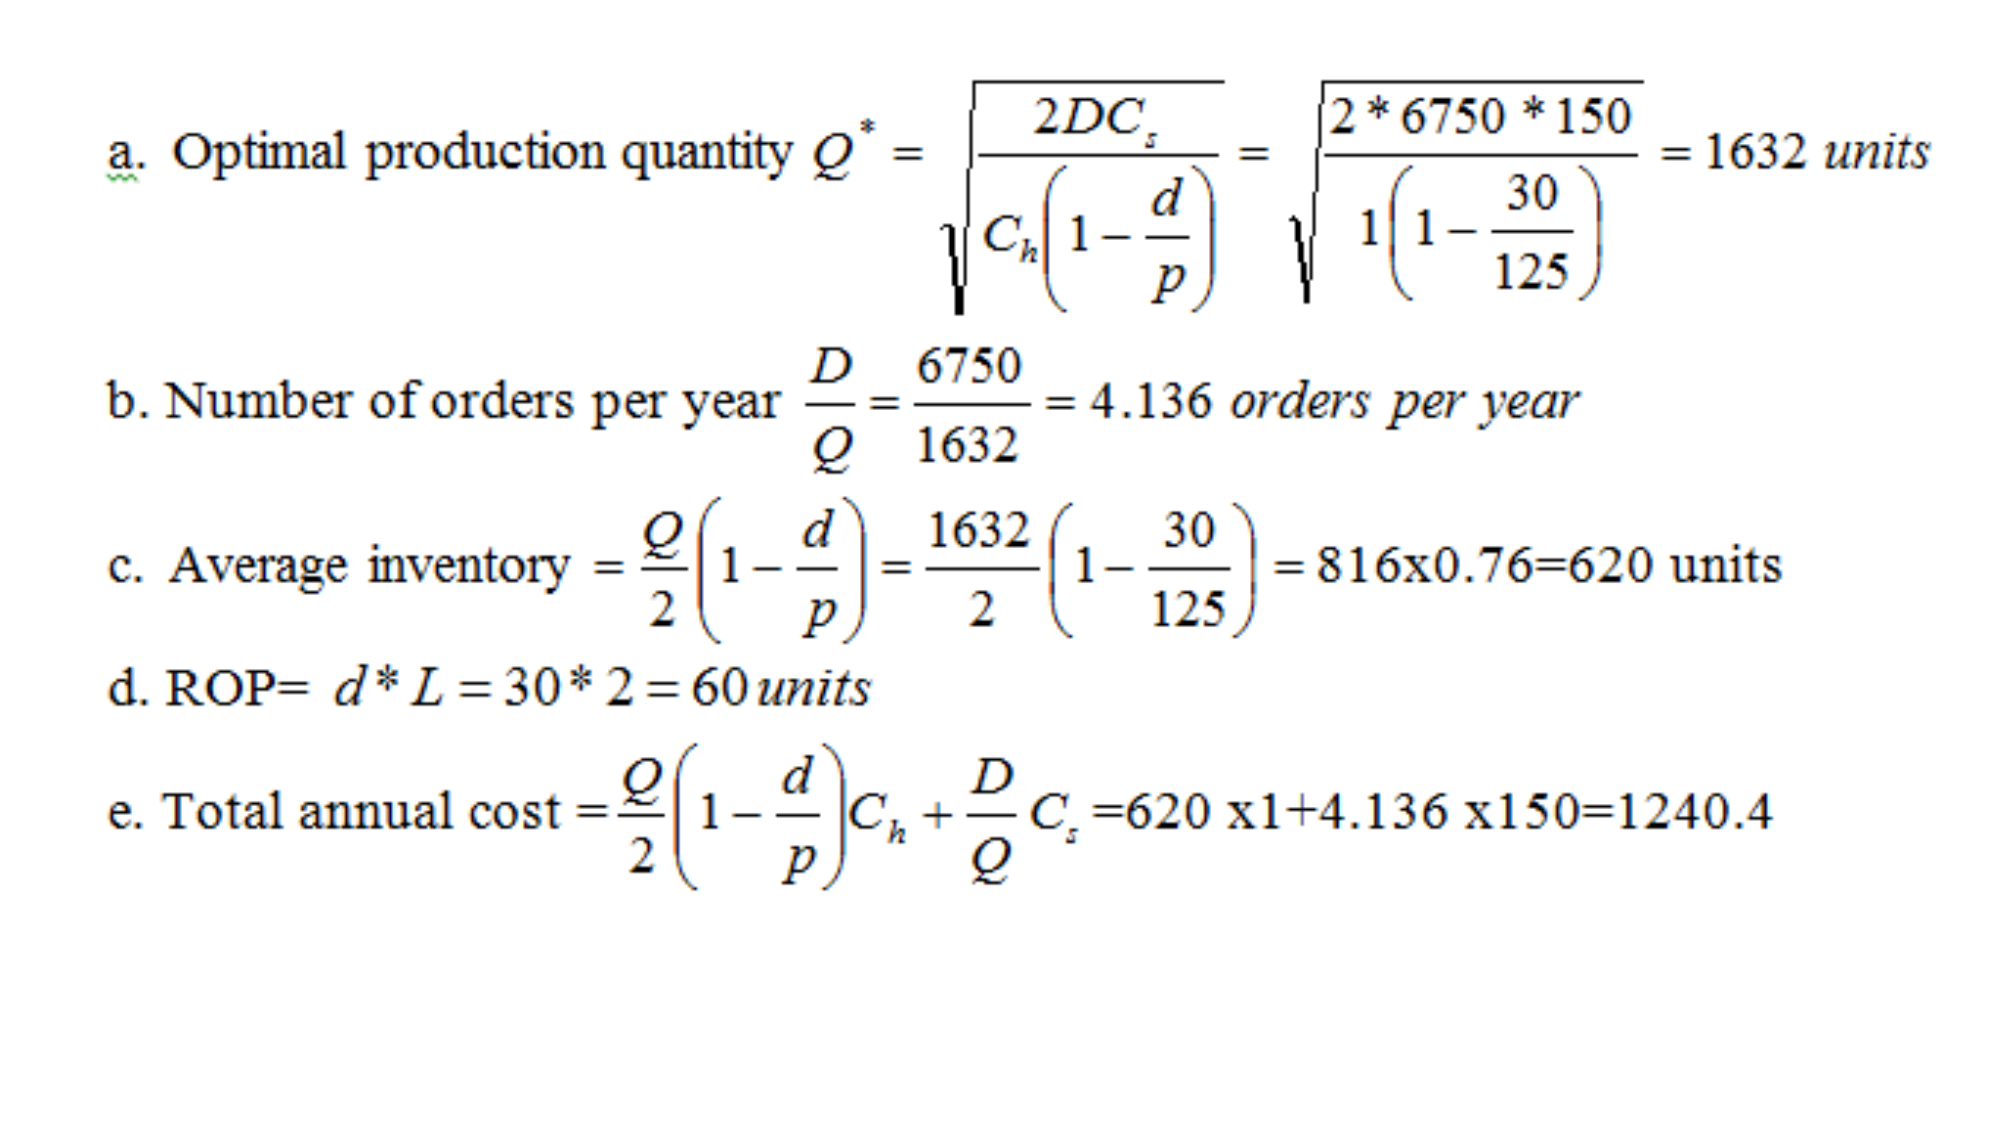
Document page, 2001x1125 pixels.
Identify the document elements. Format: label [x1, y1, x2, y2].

picture [88, 55, 1941, 897]
